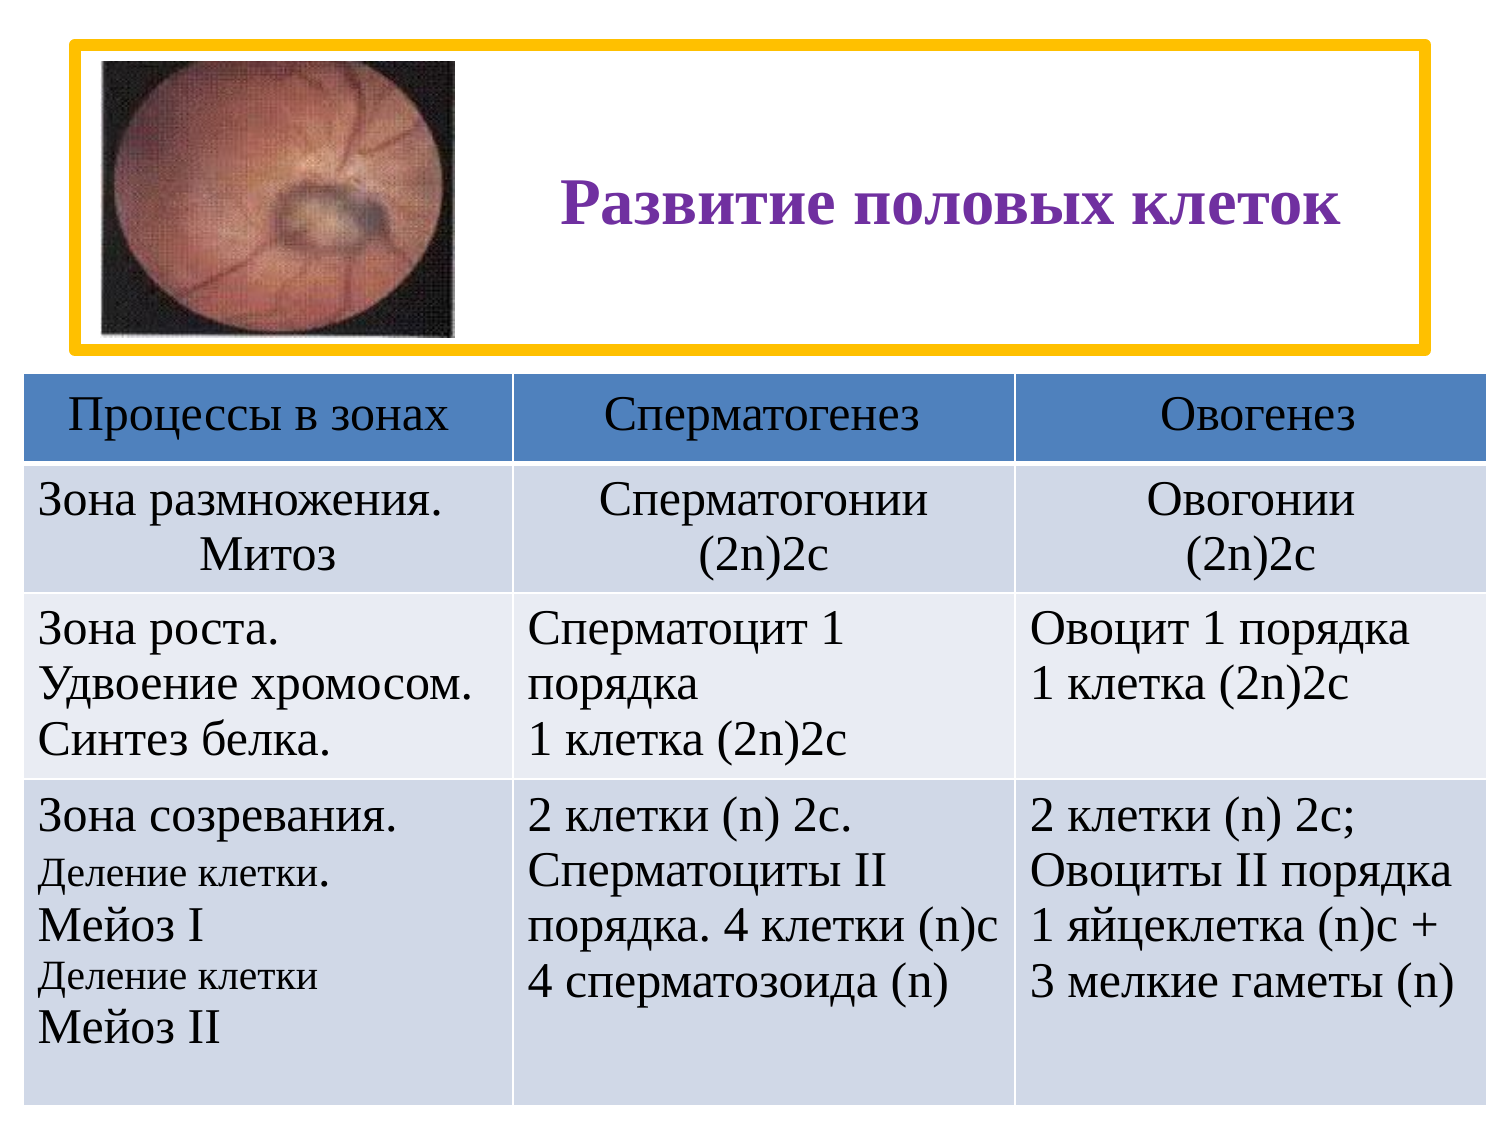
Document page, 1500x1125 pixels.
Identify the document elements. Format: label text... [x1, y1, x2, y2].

table_header [514, 374, 1014, 461]
title Развитие половых клеток [75, 45, 1425, 350]
table_cell 2 клетки (n) 2с. Сперматоциты II порядка. 4 клетки (n)с 4 сперматозоида (n) [514, 780, 1014, 1105]
text_box Овогенез [1033, 373, 1483, 449]
text_box Сперматогенез [537, 373, 987, 449]
table_cell 2 клетки (n) 2с; Овоциты II порядка 1 яйцеклетка (n)с + 3 мелкие гаметы (n) [1016, 780, 1486, 1105]
table_header [1016, 374, 1486, 461]
text_box Процессы в зонах [53, 373, 502, 449]
picture [100, 61, 455, 339]
table_cell Зона созревания. Деление клетки. Мейоз I Деление клетки Мейоз II [24, 780, 512, 1105]
table_header [24, 374, 512, 461]
table_cell Сперматогонии (2n)2с [514, 466, 1014, 592]
table_cell Сперматоцит 1 порядка 1 клетка (2n)2с [514, 594, 1014, 778]
table_cell Зона роста. Удвоение хромосом. Синтез белка. [24, 594, 512, 778]
table_cell Овогонии (2n)2с [1016, 466, 1486, 592]
table_cell Зона размножения. Митоз [24, 466, 512, 592]
table_cell Овоцит 1 порядка 1 клетка (2n)2с [1016, 594, 1486, 778]
